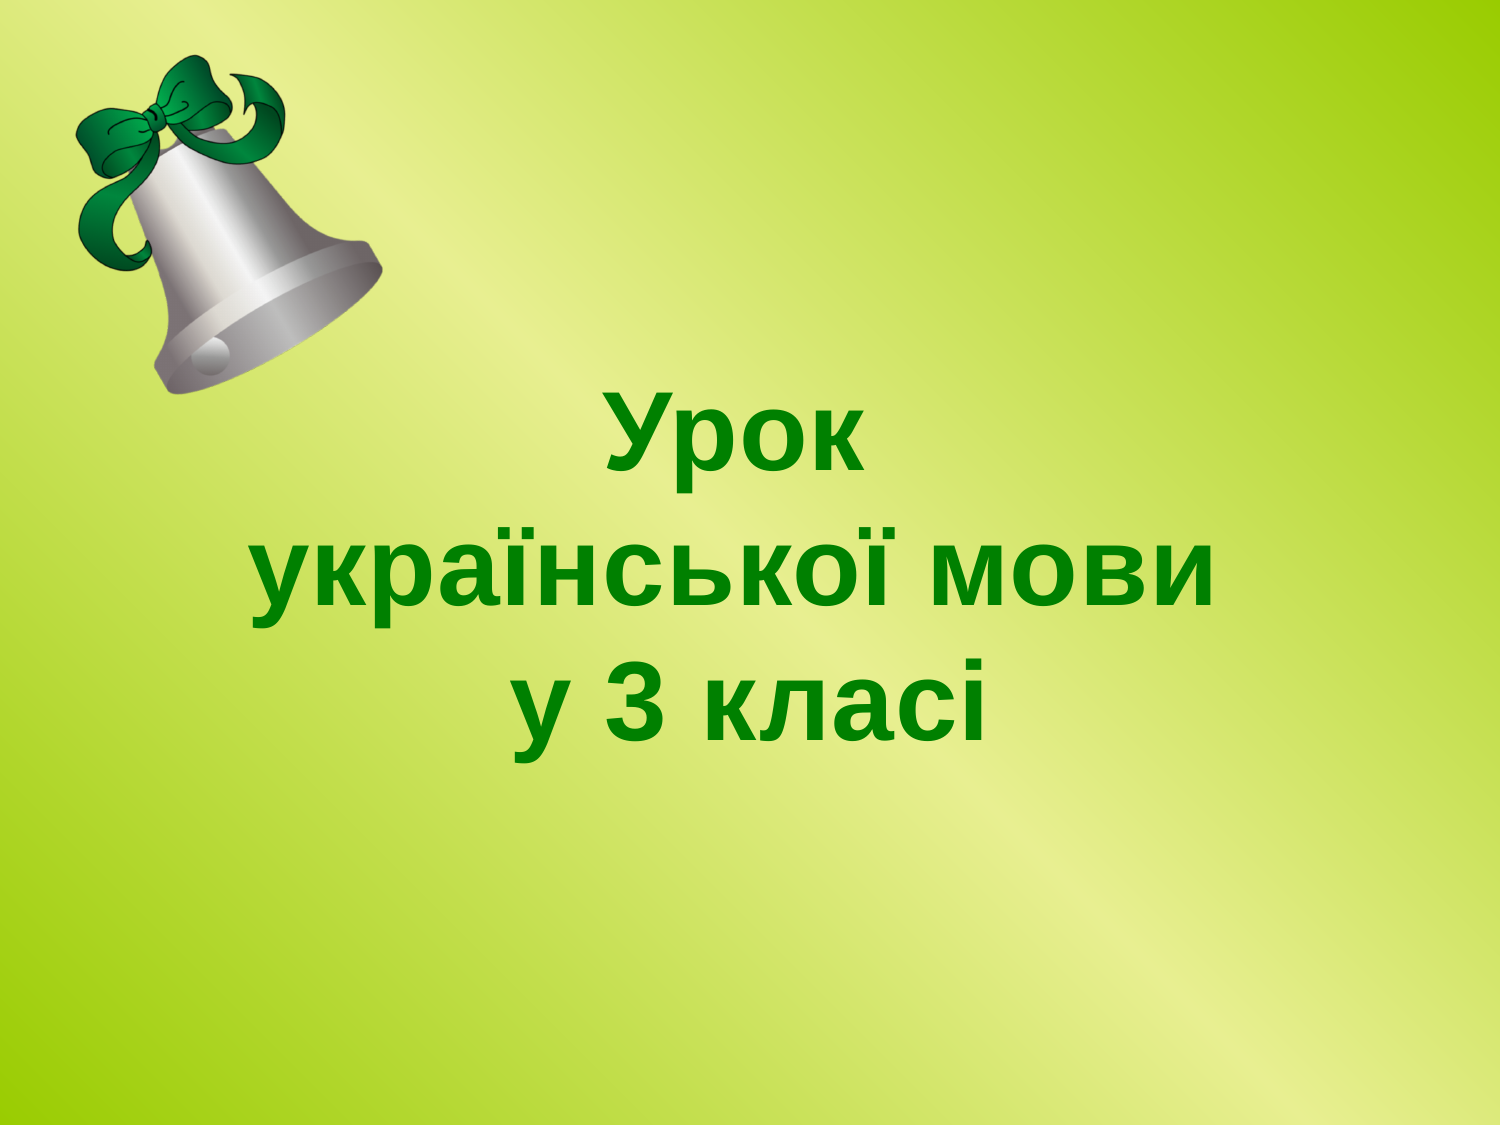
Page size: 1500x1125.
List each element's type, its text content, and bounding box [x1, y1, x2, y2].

picture [1, 1, 401, 431]
text_box Урок української мови у 3 класі [232, 350, 1268, 771]
